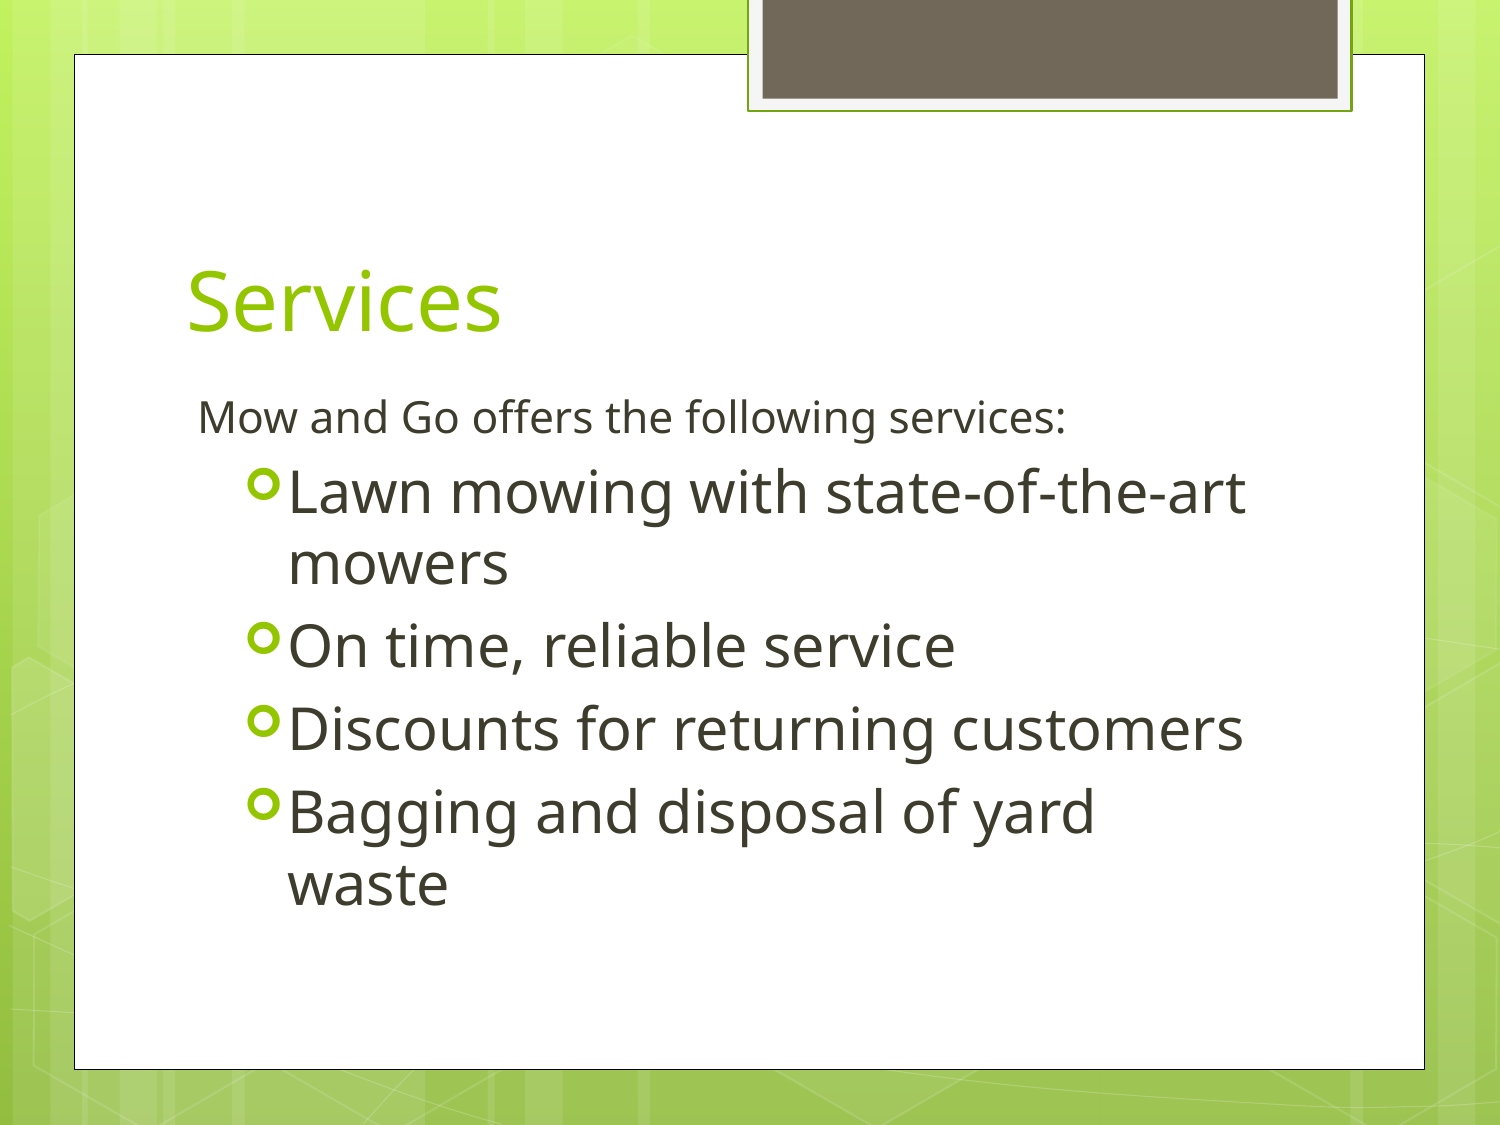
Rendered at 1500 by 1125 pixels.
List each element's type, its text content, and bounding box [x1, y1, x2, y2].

list Mow and Go offers the following services: Lawn mowing with state-of-the-art mowers On time, reliable service Discounts for returning customers Bagging and disposal of yard waste [171, 381, 1283, 957]
title Services [171, 168, 1324, 357]
